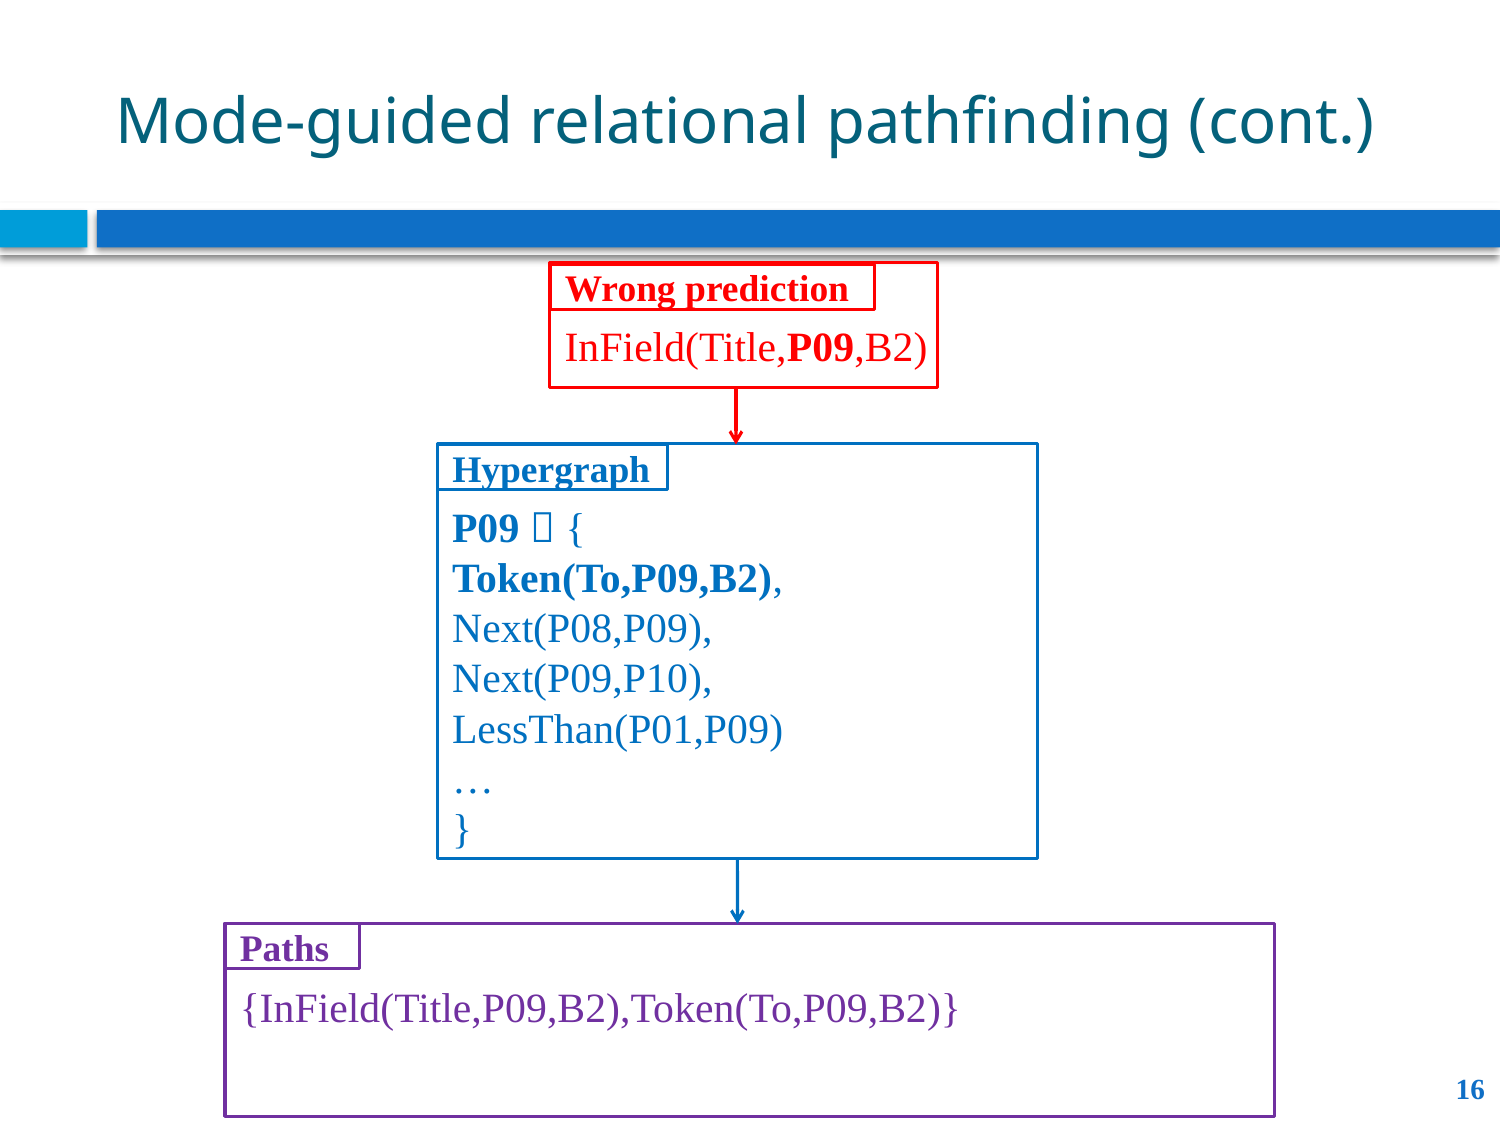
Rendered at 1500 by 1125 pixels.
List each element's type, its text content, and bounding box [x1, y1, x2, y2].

text_box P09  { Token(To,P09,B2), Next(P08,P09), Next(P09,P10), LessThan(P01,P09) … } [437, 443, 1038, 859]
text_box Hypergraph [437, 444, 668, 490]
text_box {InField(Title,P09,B2),Token(To,P09,B2)} [224, 923, 1275, 1117]
text_box Paths [224, 923, 360, 969]
slide_number 16 [1425, 1050, 1500, 1125]
text_box Wrong prediction [549, 264, 875, 310]
text_box InField(Title,P09,B2) [549, 262, 938, 388]
title Mode-guided relational pathfinding (cont.) [100, 37, 1438, 200]
